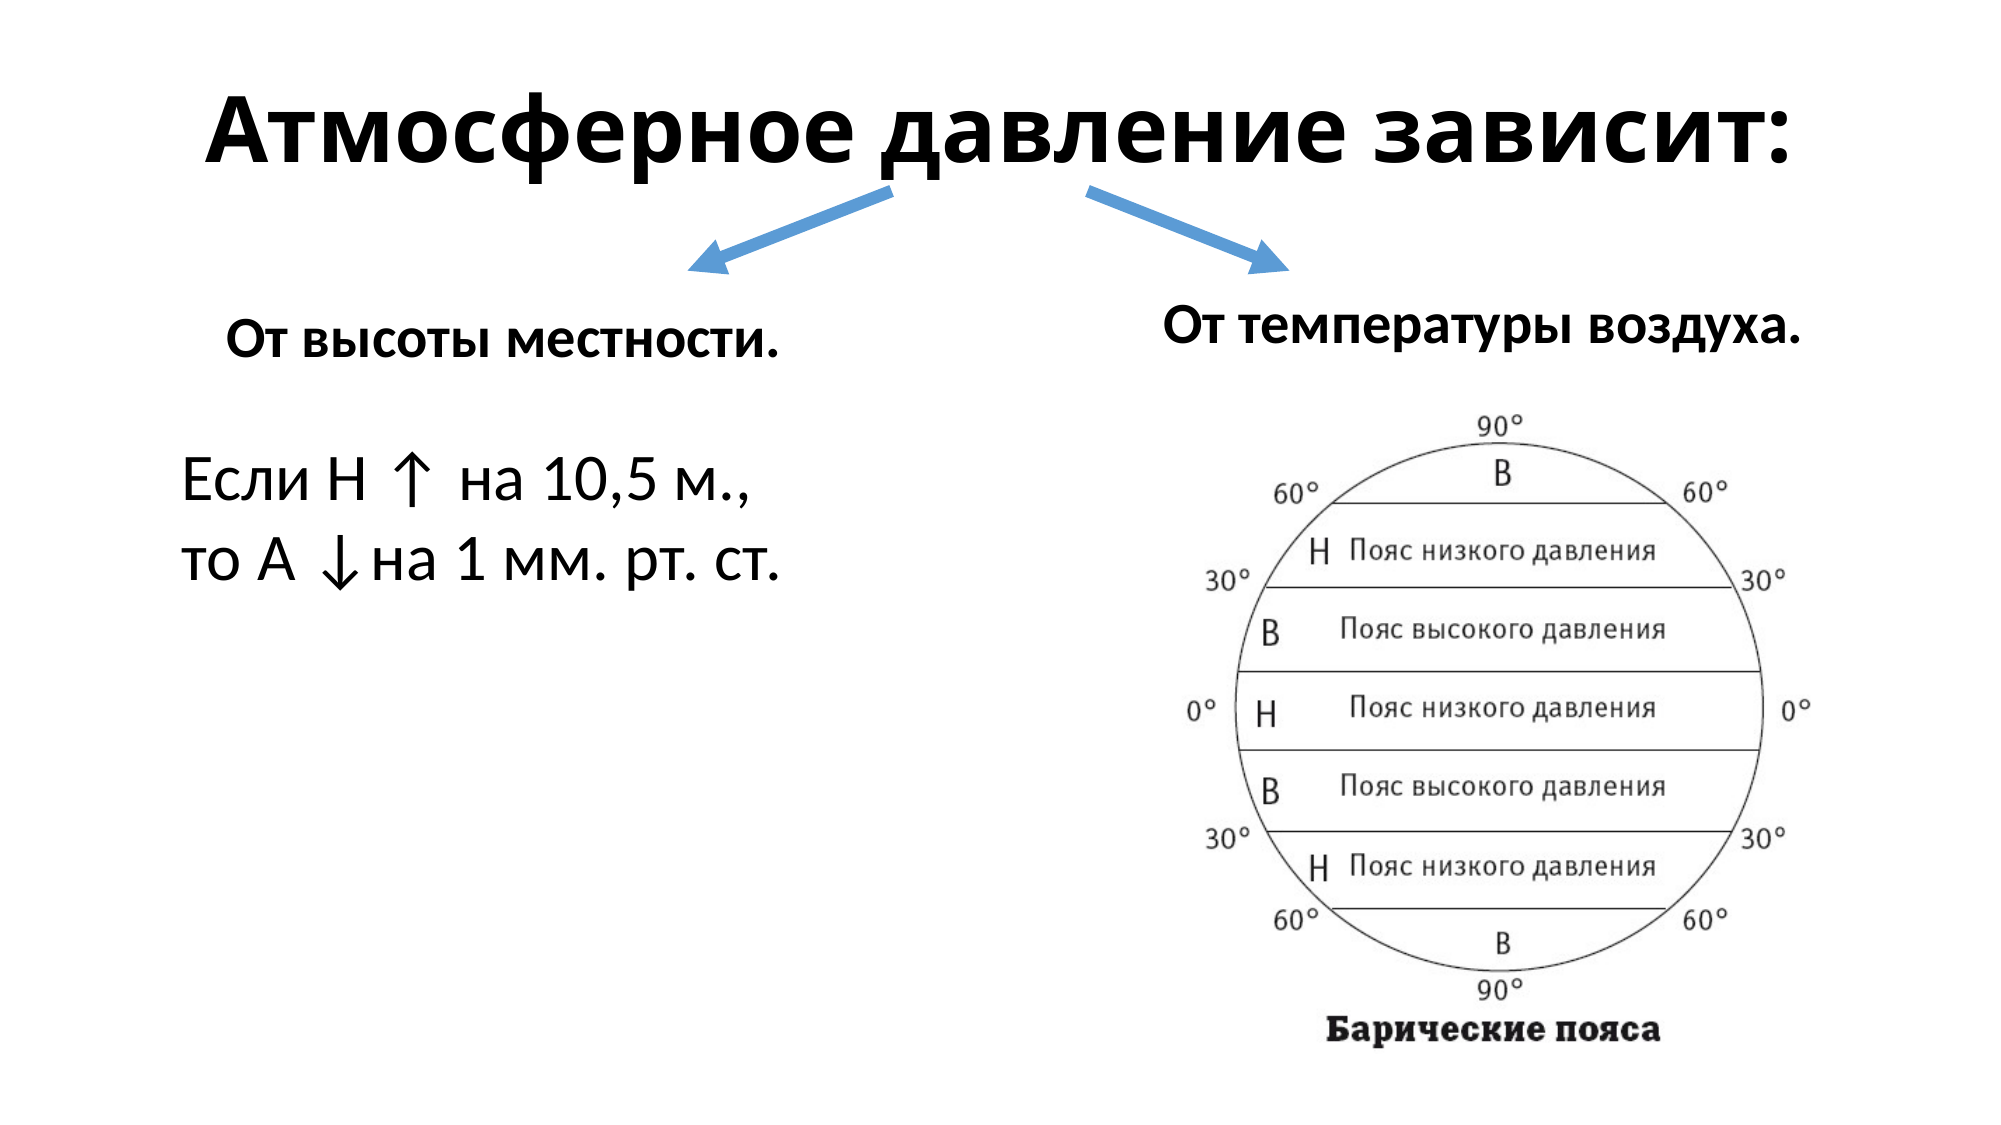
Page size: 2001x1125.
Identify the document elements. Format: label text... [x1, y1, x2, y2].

list От высоты местности. [137, 299, 871, 393]
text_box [1087, 190, 1290, 271]
text_box От температуры воздуха. [1127, 277, 1840, 392]
title Атмосферное давление зависит: [137, 24, 1863, 242]
text_box Если H ↑ на 10,5 м., то А ↓на 1 мм. рт. ст. [167, 426, 842, 646]
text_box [687, 190, 892, 271]
picture [1115, 392, 1851, 1061]
